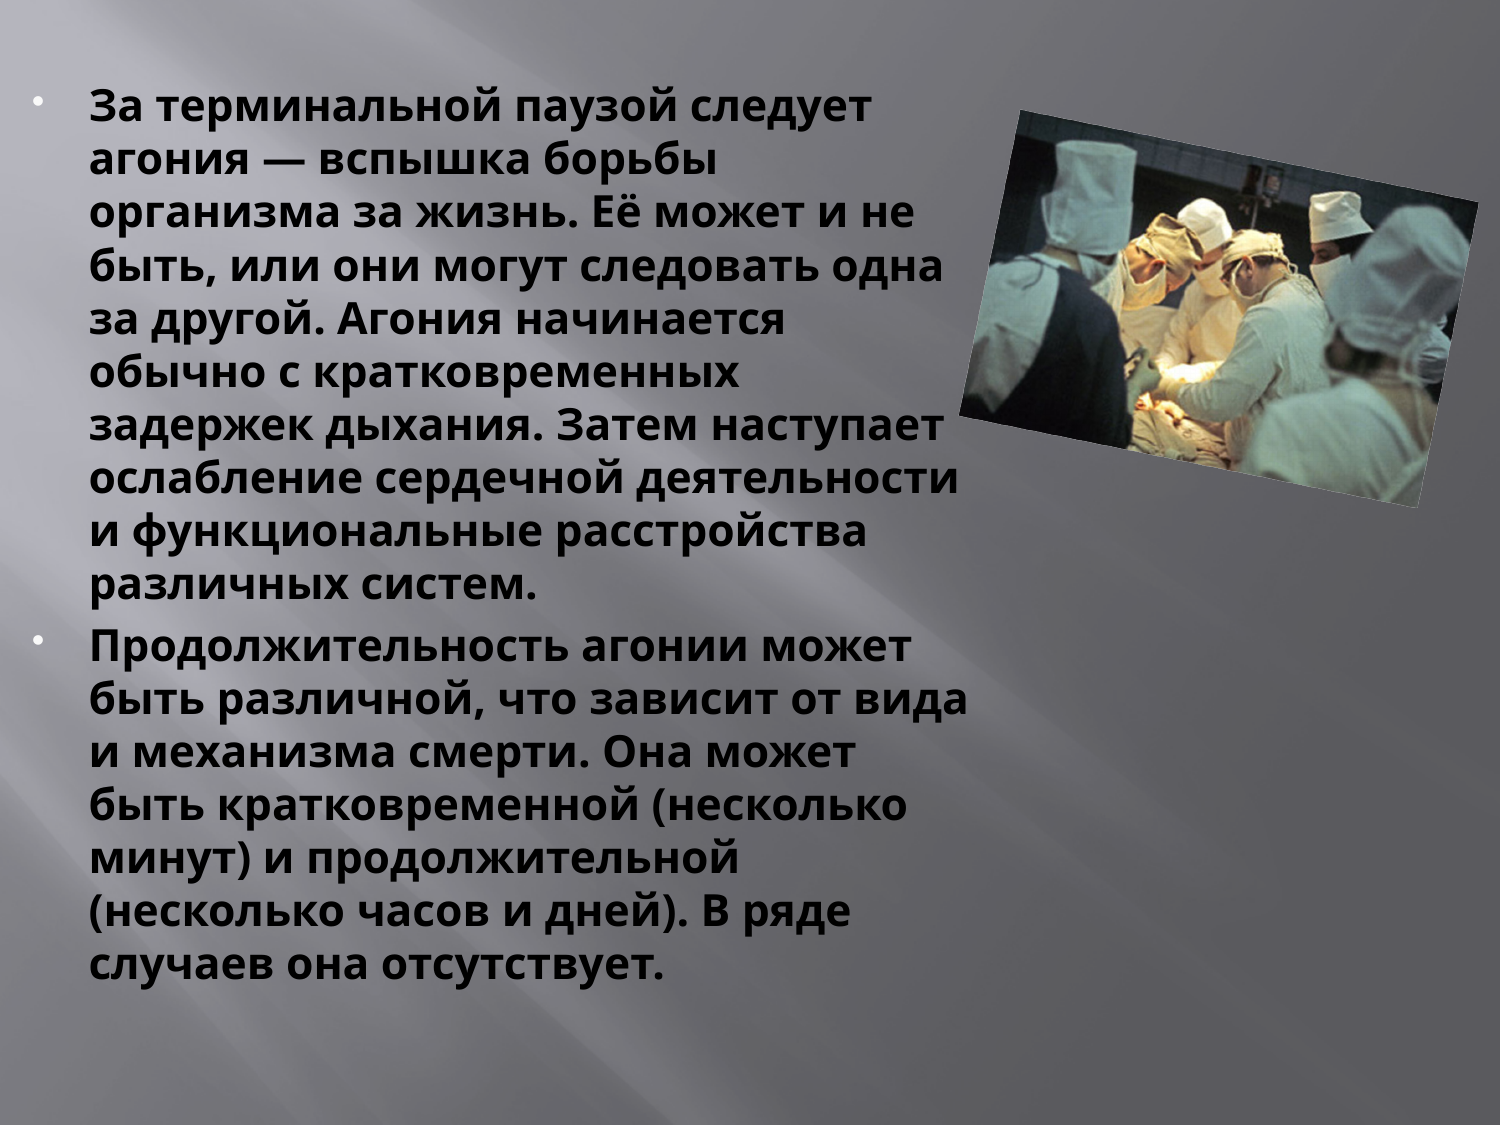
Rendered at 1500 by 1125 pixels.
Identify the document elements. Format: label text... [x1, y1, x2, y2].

picture [959, 110, 1478, 507]
list За терминальной паузой следует агония — вспышка борьбы организма за жизнь. Её может и не быть, или они могут следовать одна за другой. Агония начинается обычно с кратковременных задержек дыхания. Затем наступает ослабление сердечной деятельности и функциональные расстройства различных систем. Продолжительность агонии может быть различной, что зависит от вида и механизма смерти. Она может быть кратковременной (несколько минут) и продолжительной (несколько часов и дней). В ряде случаев она отсутствует. [0, 70, 992, 1047]
